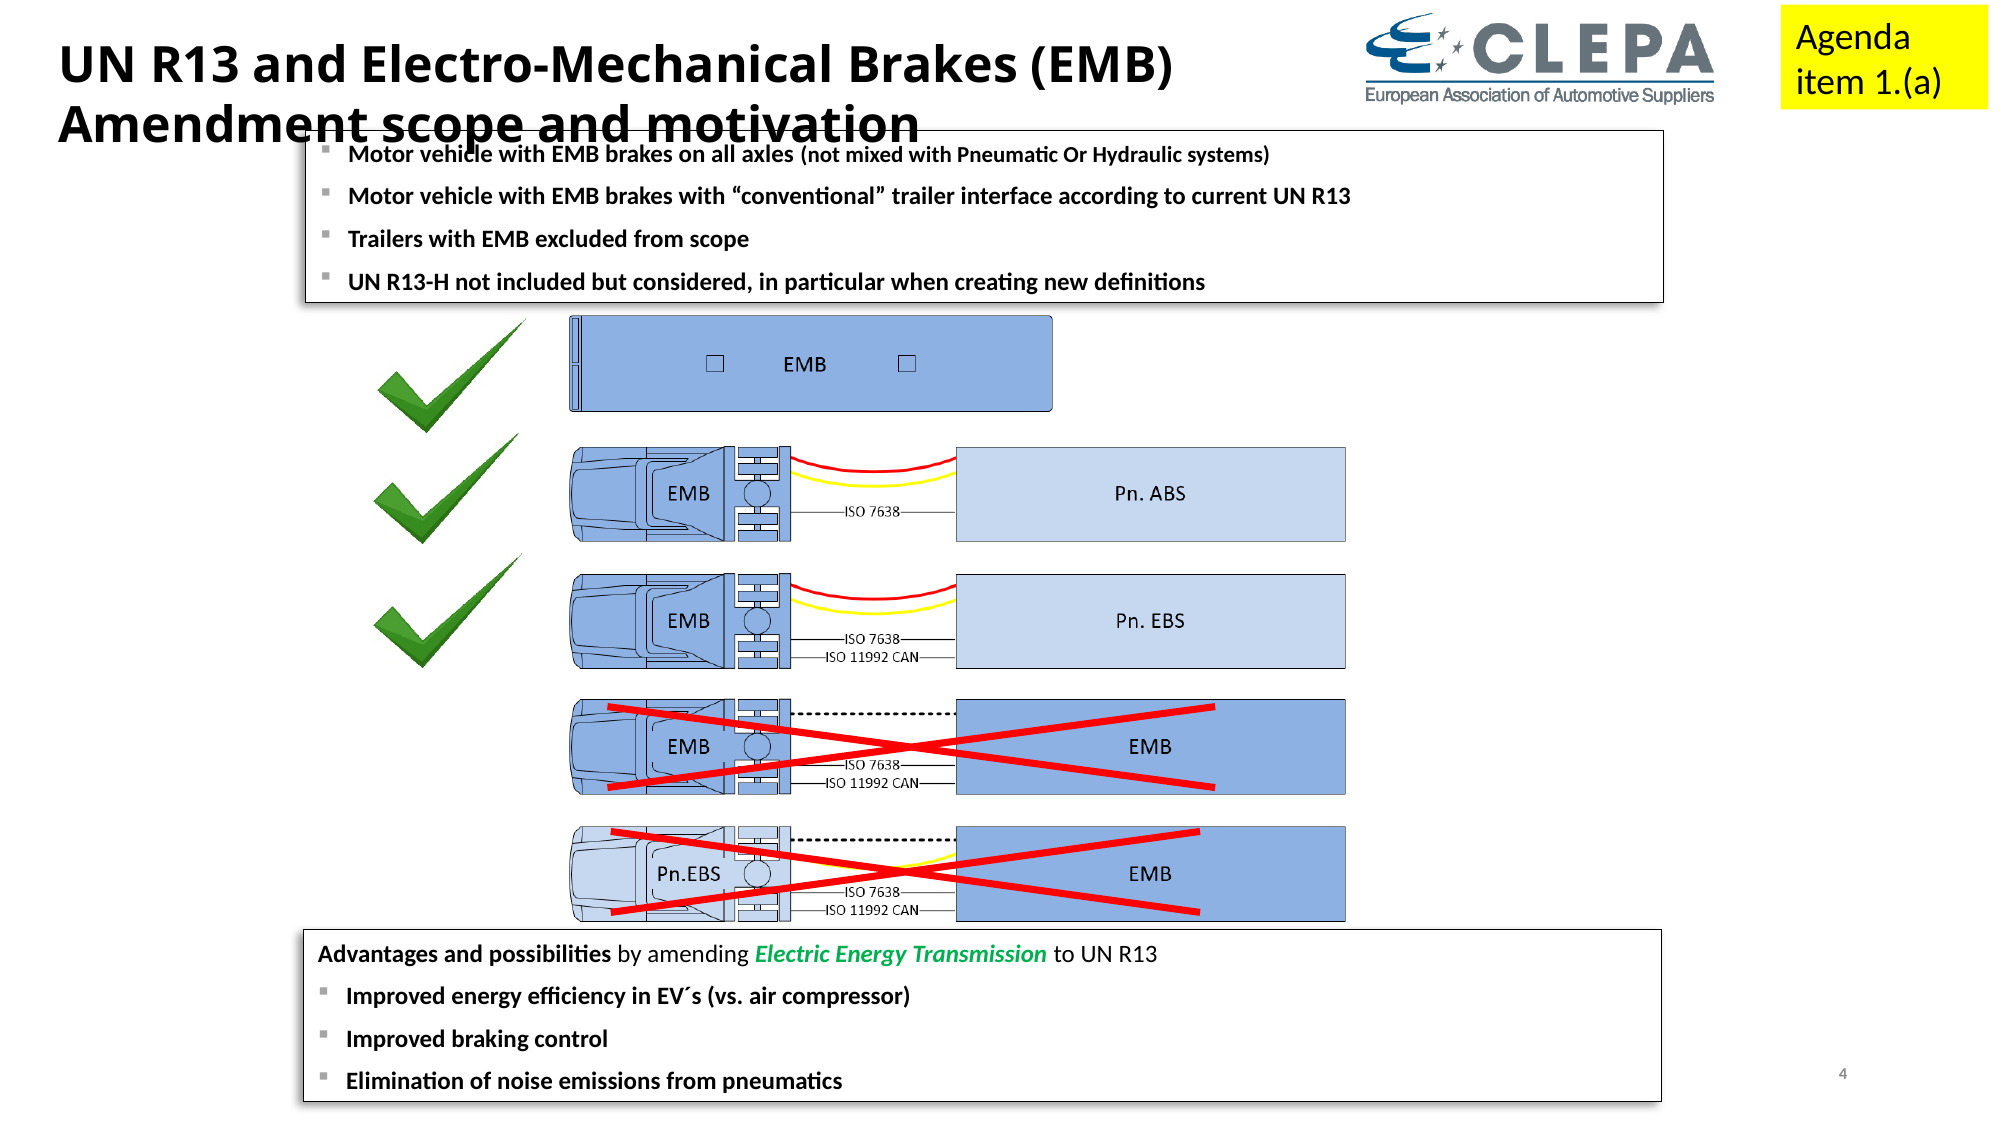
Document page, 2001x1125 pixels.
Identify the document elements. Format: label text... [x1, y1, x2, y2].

text_box UN R13 and Electro-Mechanical Brakes (EMB) Amendment scope and motivation [43, 25, 1202, 168]
picture [373, 318, 526, 544]
picture [1366, 13, 1714, 105]
text_box Advantages and possibilities by amending Electric Energy Transmission to UN R13 Improved energy efficiency in EV´s (vs. air compressor) Improved braking control Elimination of noise emissions from pneumatics [303, 929, 1662, 1102]
picture [373, 553, 522, 668]
text_box Agenda item 1.(a) [1780, 4, 1989, 110]
slide_number 4 [1412, 1042, 1863, 1103]
picture [551, 303, 1377, 939]
text_box Motor vehicle with EMB brakes on all axles (not mixed with Pneumatic Or Hydraulic systems) Motor vehicle with EMB brakes with “conventional” trailer interface according to current UN R13 Trailers with EMB excluded from scope UN R13-H not included but considered, in particular when creating new definitions [305, 130, 1664, 303]
